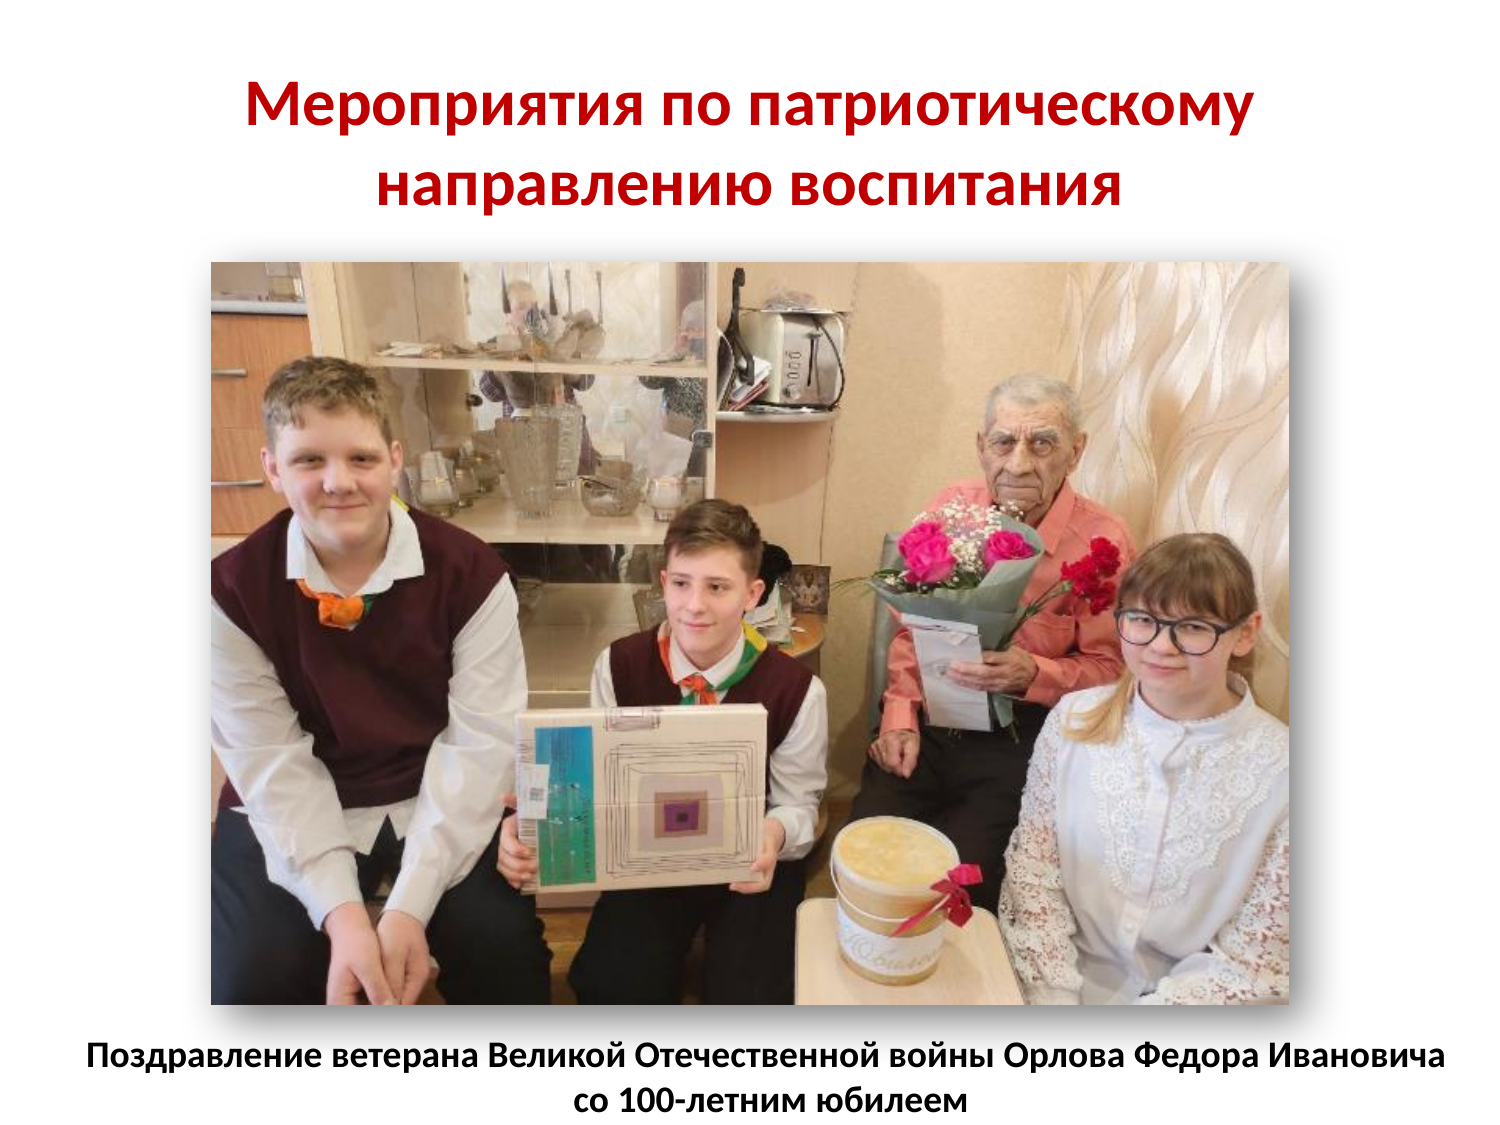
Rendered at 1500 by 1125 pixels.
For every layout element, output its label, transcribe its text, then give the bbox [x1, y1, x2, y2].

text_box Поздравление ветерана Великой Отечественной войны Орлова Федора Ивановича со 100-летним юбилеем [71, 1023, 1471, 1125]
title Мероприятия по патриотическому направлению воспитания [75, 45, 1425, 233]
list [210, 262, 1289, 1006]
